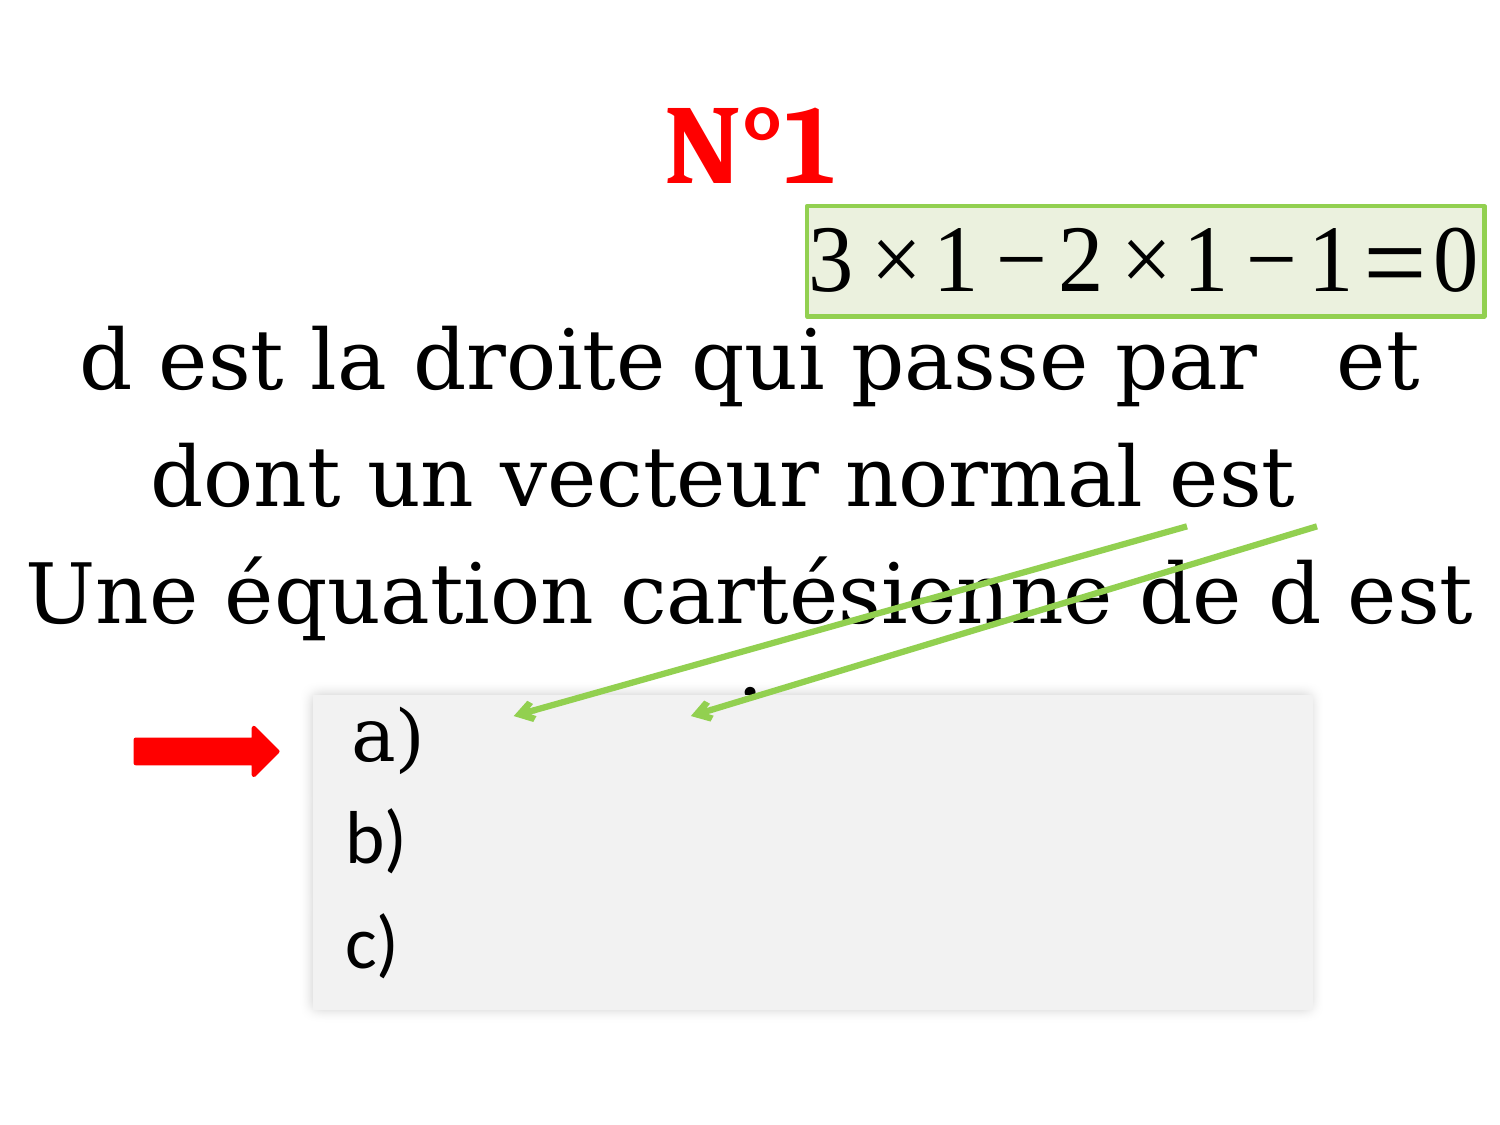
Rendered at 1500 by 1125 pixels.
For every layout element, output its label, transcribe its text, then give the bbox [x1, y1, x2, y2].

text_box N°1 [0, 63, 1500, 214]
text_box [513, 526, 688, 717]
text_box [133, 725, 280, 777]
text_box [690, 526, 1318, 717]
